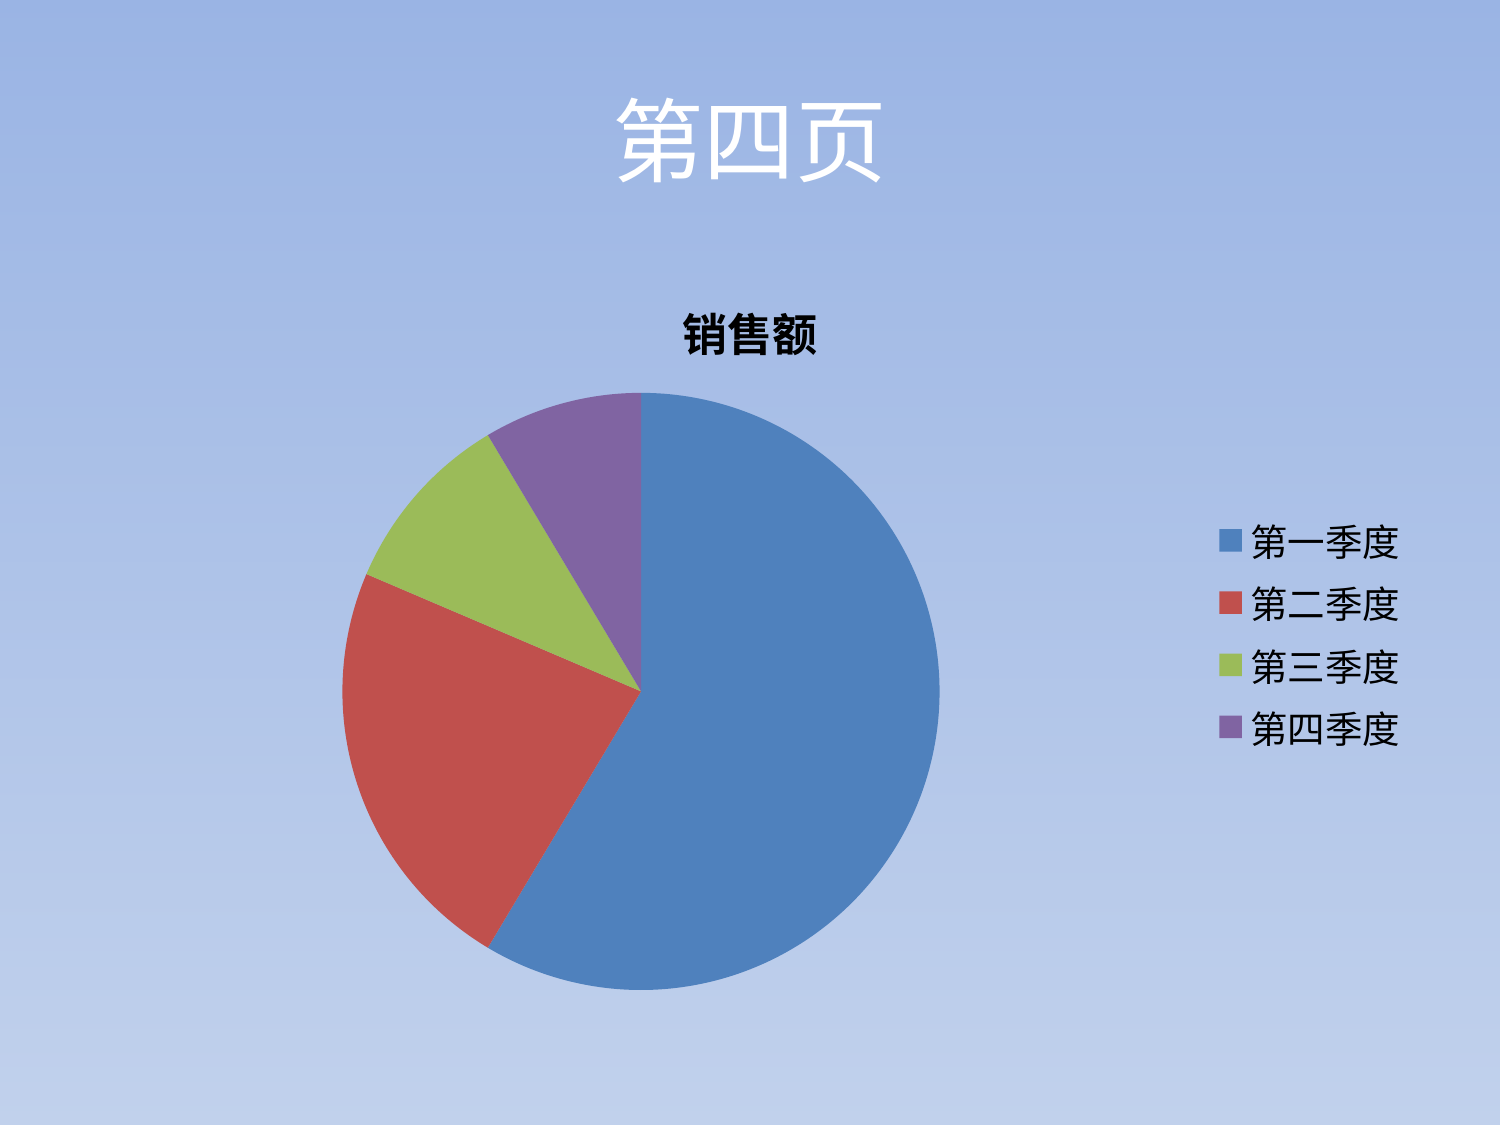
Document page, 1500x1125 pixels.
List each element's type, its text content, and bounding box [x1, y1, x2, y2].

title 第四页 [75, 45, 1425, 233]
chart [74, 262, 1426, 1006]
